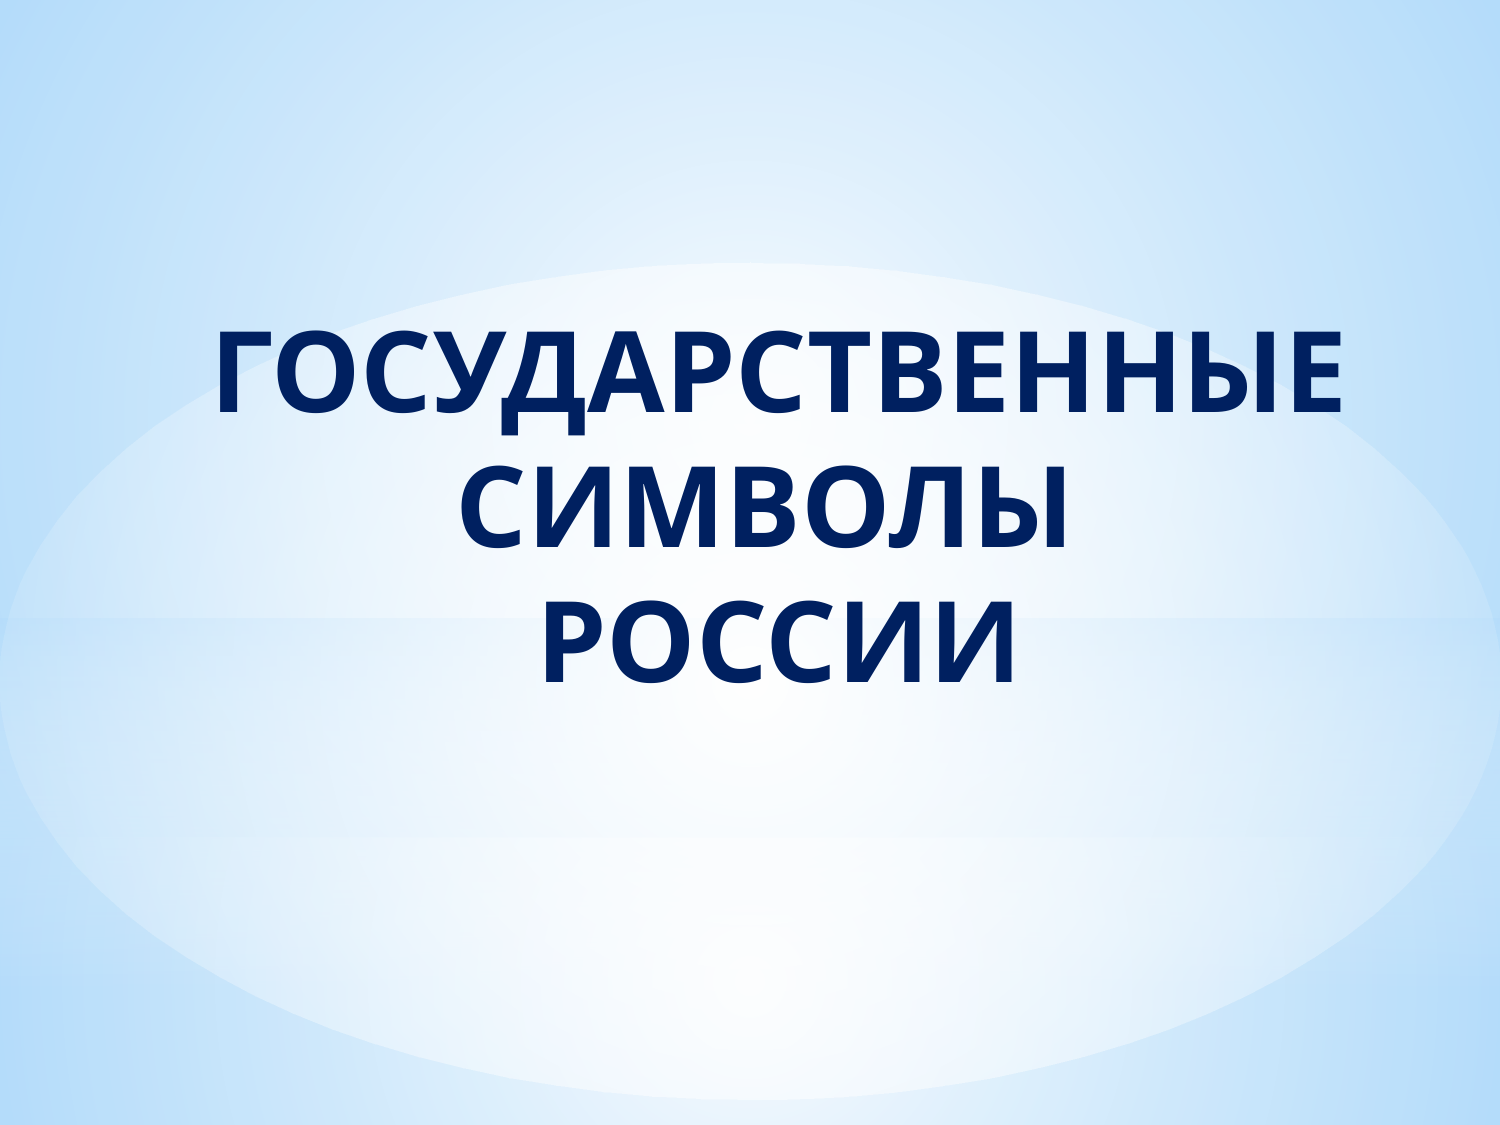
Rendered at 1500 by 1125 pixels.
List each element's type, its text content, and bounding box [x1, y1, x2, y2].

text_box Государственные Символы России [128, 292, 1430, 713]
